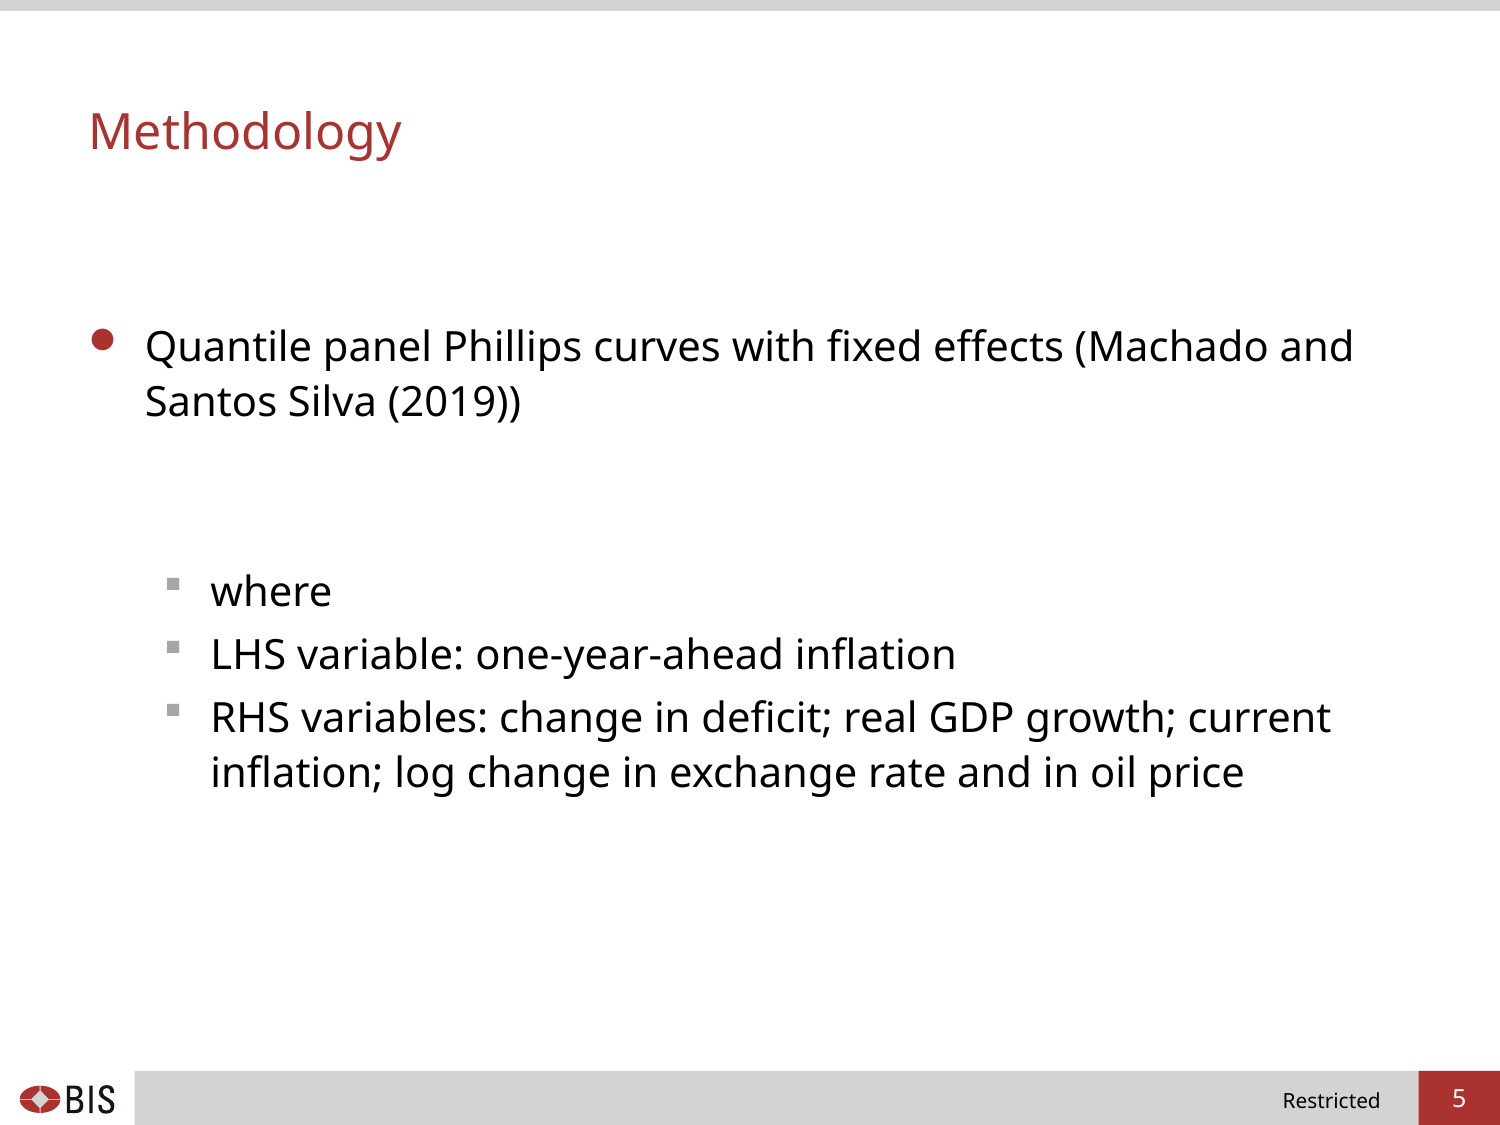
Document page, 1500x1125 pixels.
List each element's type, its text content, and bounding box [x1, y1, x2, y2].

title Methodology [88, 99, 1398, 177]
slide_number 5 [1418, 1074, 1500, 1125]
